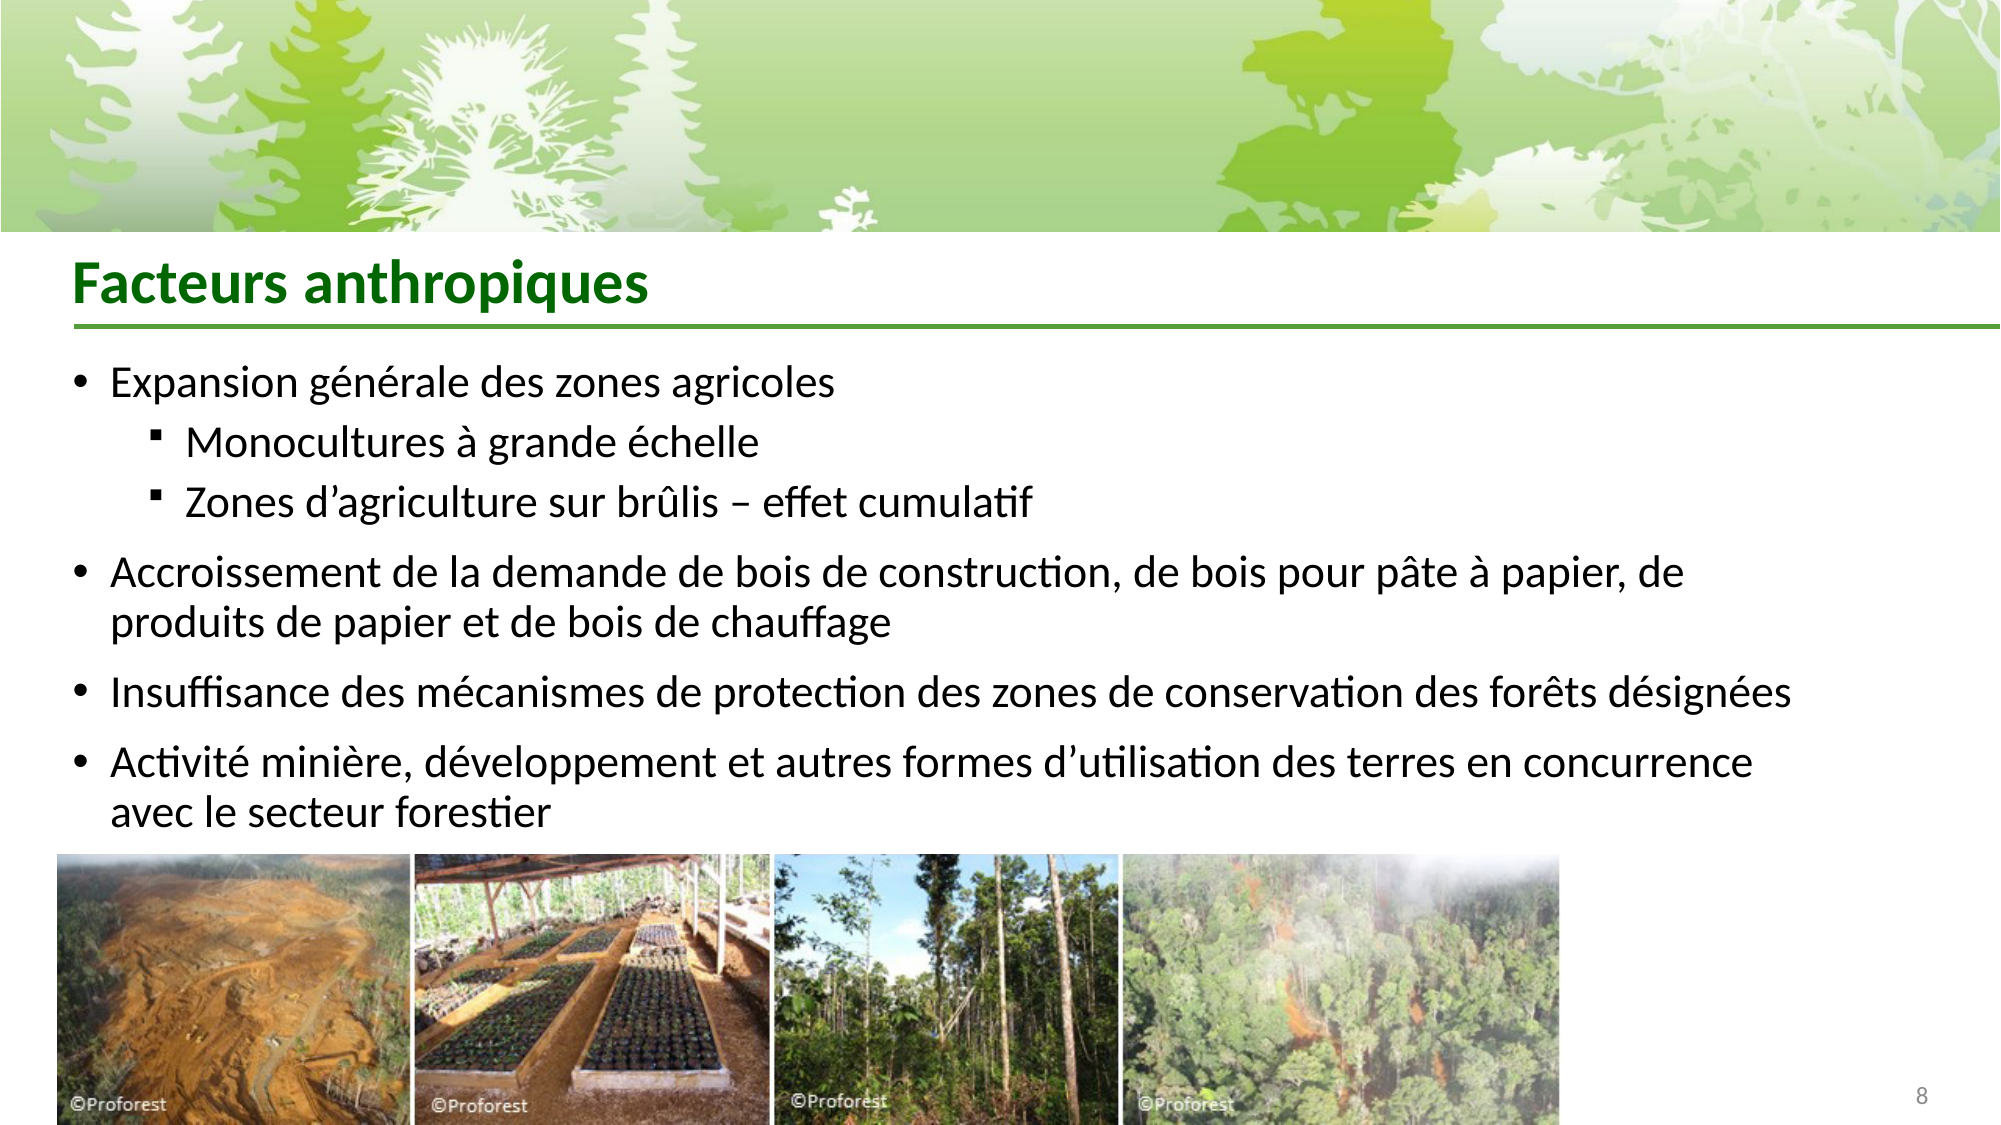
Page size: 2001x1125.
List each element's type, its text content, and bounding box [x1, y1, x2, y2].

list Expansion générale des zones agricoles Monocultures à grande échelle Zones d’agriculture sur brûlis – effet cumulatif Accroissement de la demande de bois de construction, de bois pour pâte à papier, de produits de papier et de bois de chauffage Insuffisance des mécanismes de protection des zones de conservation des forêts désignées Activité minière, développement et autres formes d’utilisation des terres en concurrence avec le secteur forestier [57, 350, 1822, 1065]
title Facteurs anthropiques [57, 189, 1408, 350]
picture [0, 0, 2000, 232]
slide_number 8 [1561, 1065, 1944, 1125]
picture [57, 854, 1561, 1125]
